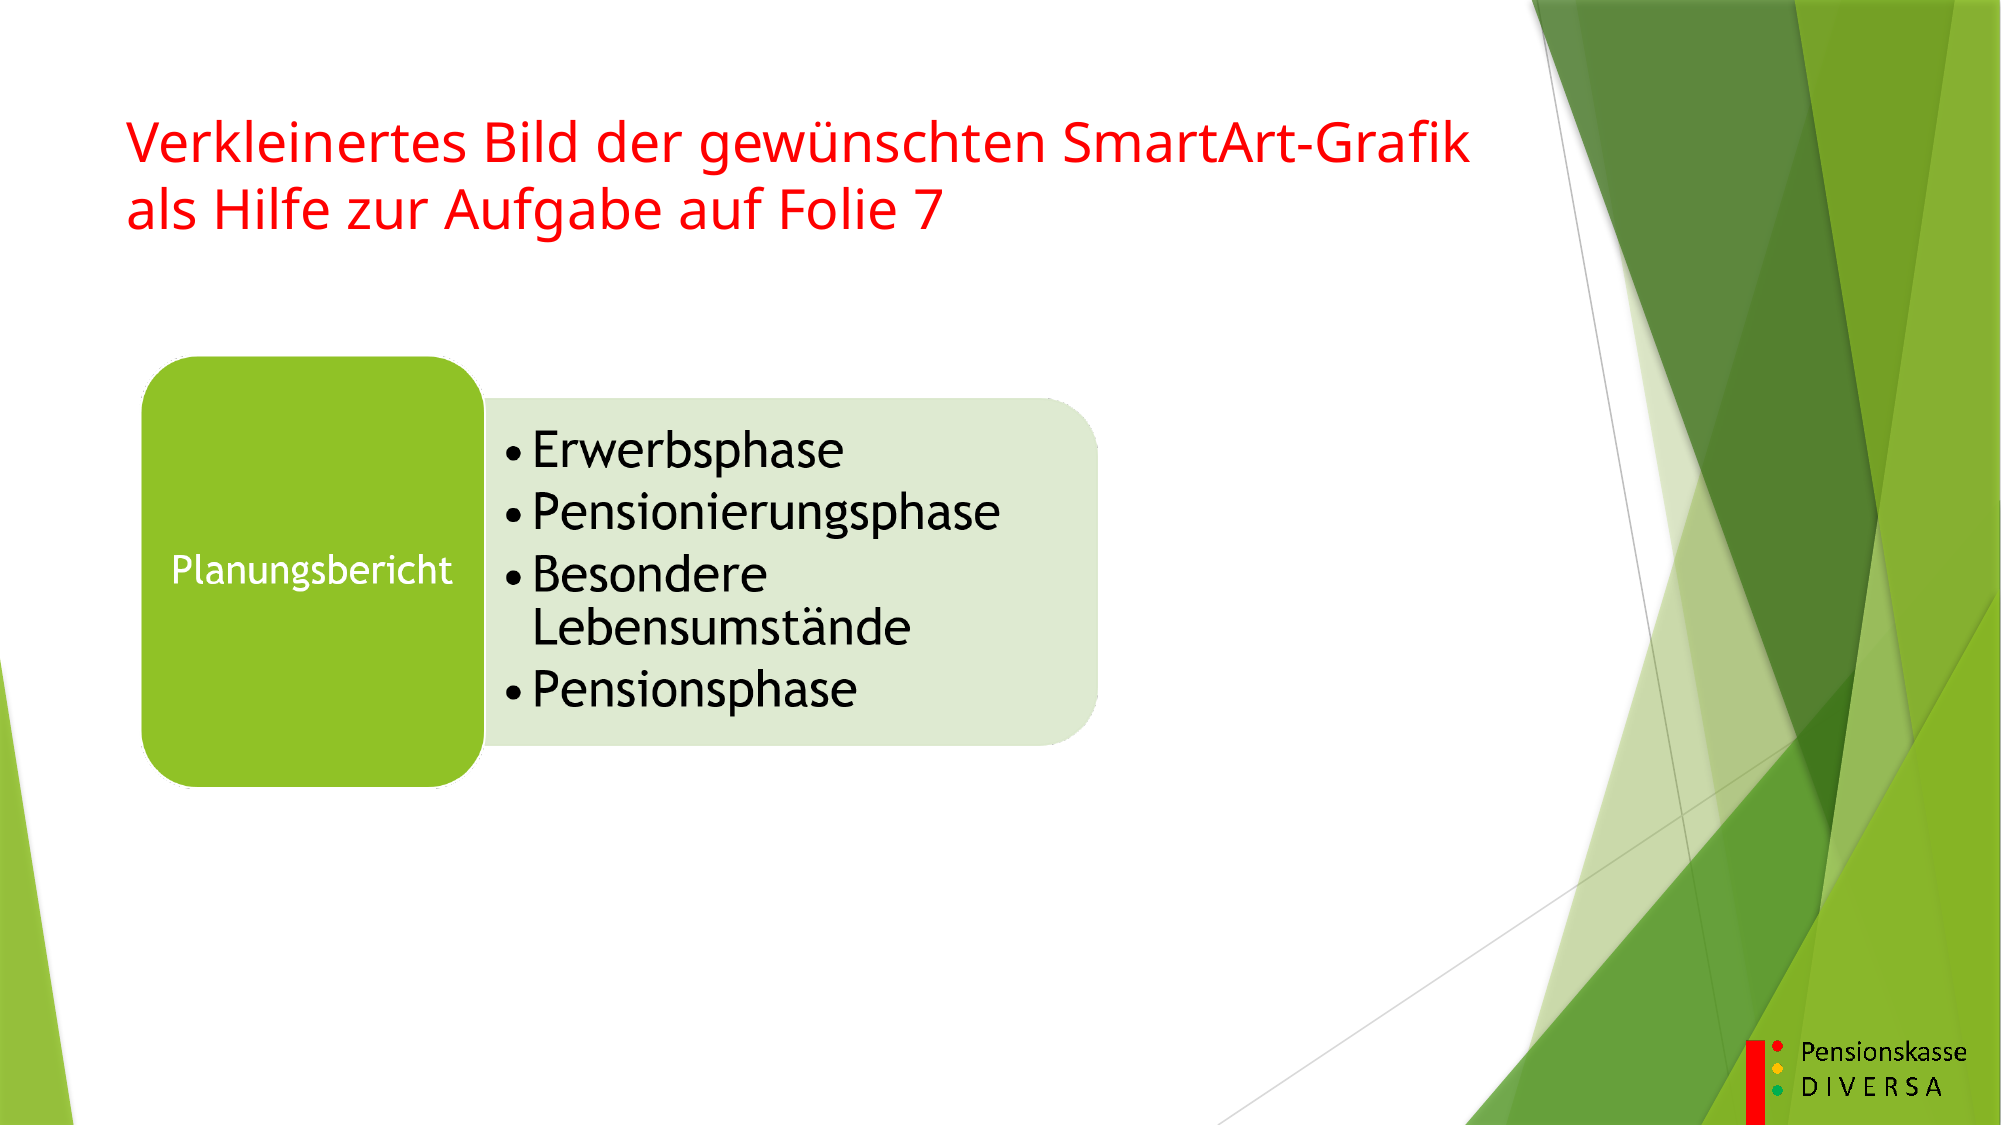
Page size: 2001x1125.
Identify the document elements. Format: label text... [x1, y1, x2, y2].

title Verkleinertes Bild der gewünschten SmartArt-Grafik als Hilfe zur Aufgabe auf Folie 7 [111, 99, 1522, 317]
picture [139, 354, 1098, 790]
picture [1746, 1023, 2001, 1125]
